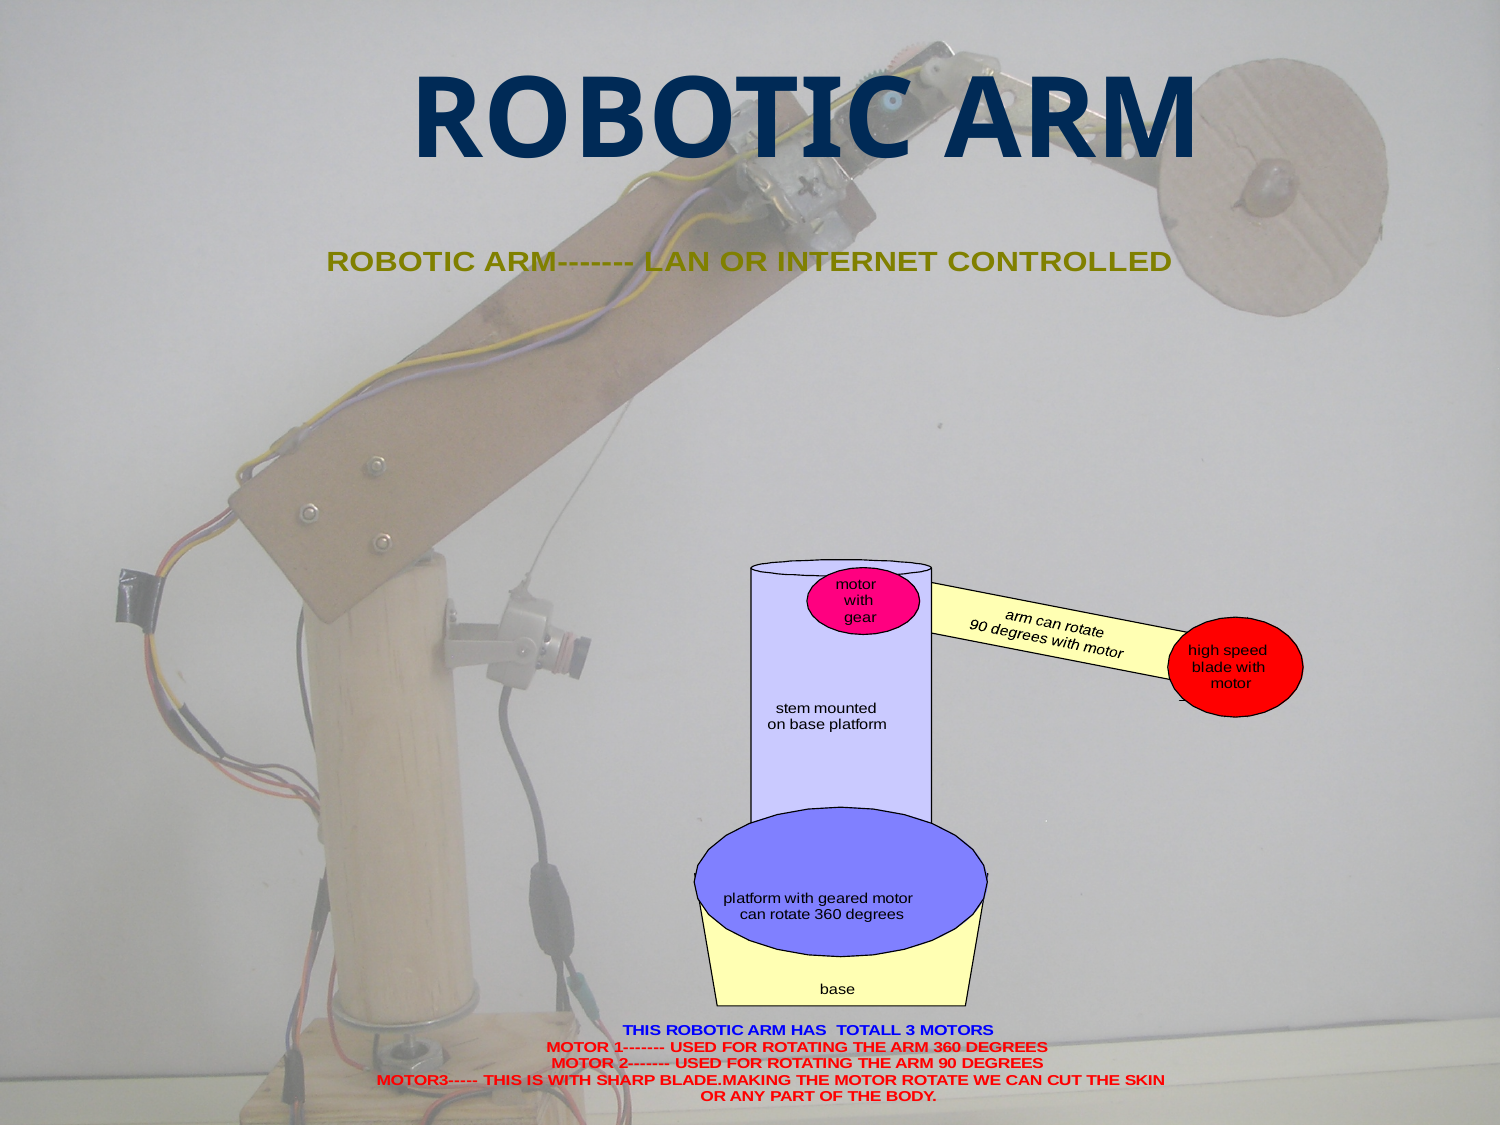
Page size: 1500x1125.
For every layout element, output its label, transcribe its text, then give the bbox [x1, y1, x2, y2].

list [299, 237, 1338, 1114]
title ROBOTIC ARM [199, 24, 1413, 201]
